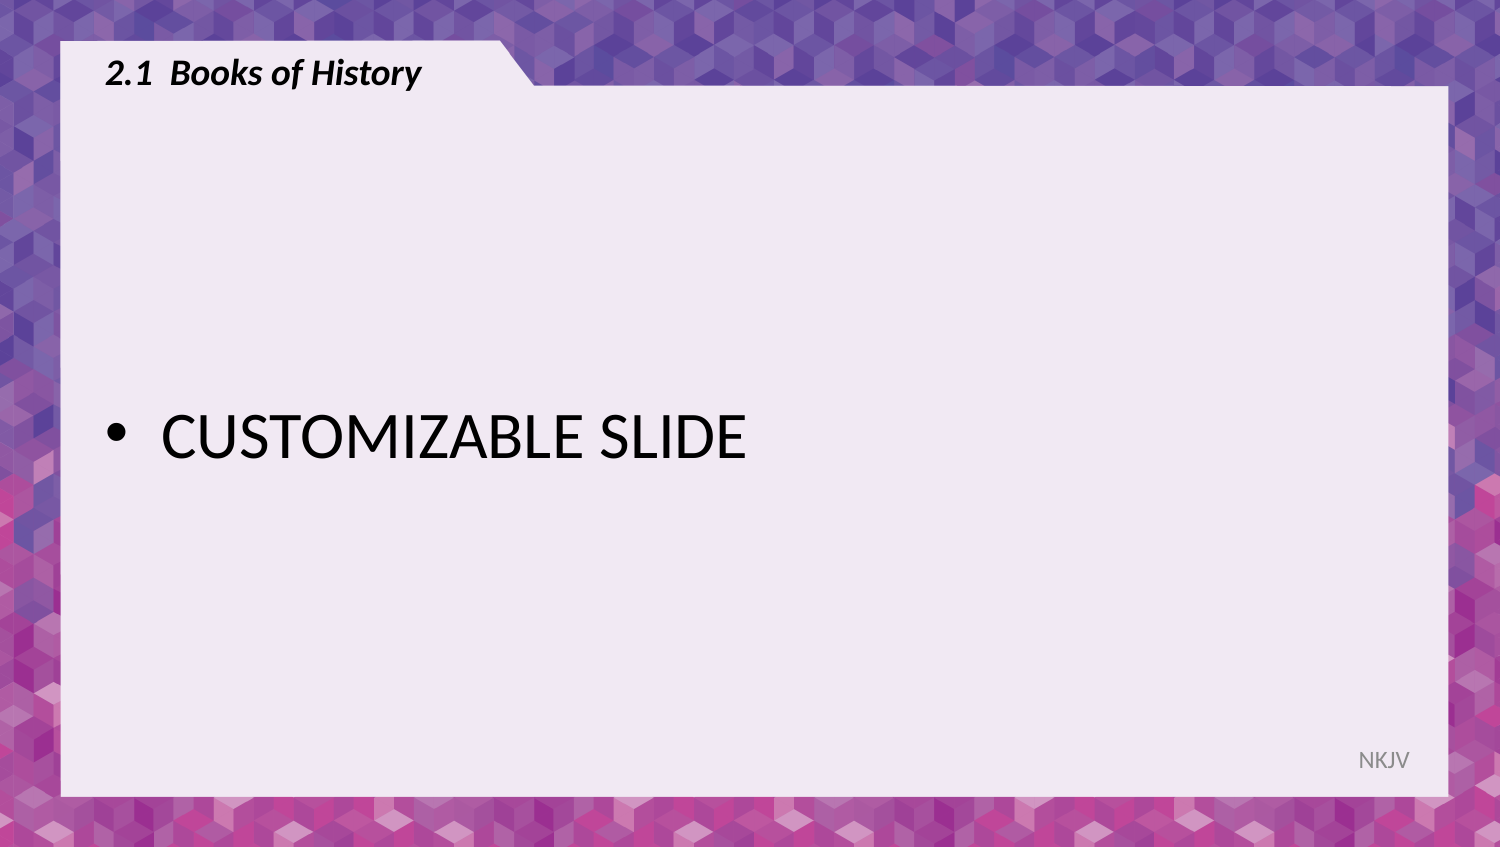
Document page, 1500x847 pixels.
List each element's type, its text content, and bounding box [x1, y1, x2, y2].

footer NKJV [950, 736, 1425, 782]
title 2.1 Books of History [89, 33, 1420, 108]
picture [0, 0, 1500, 847]
list CUSTOMIZABLE SLIDE [89, 141, 1403, 722]
